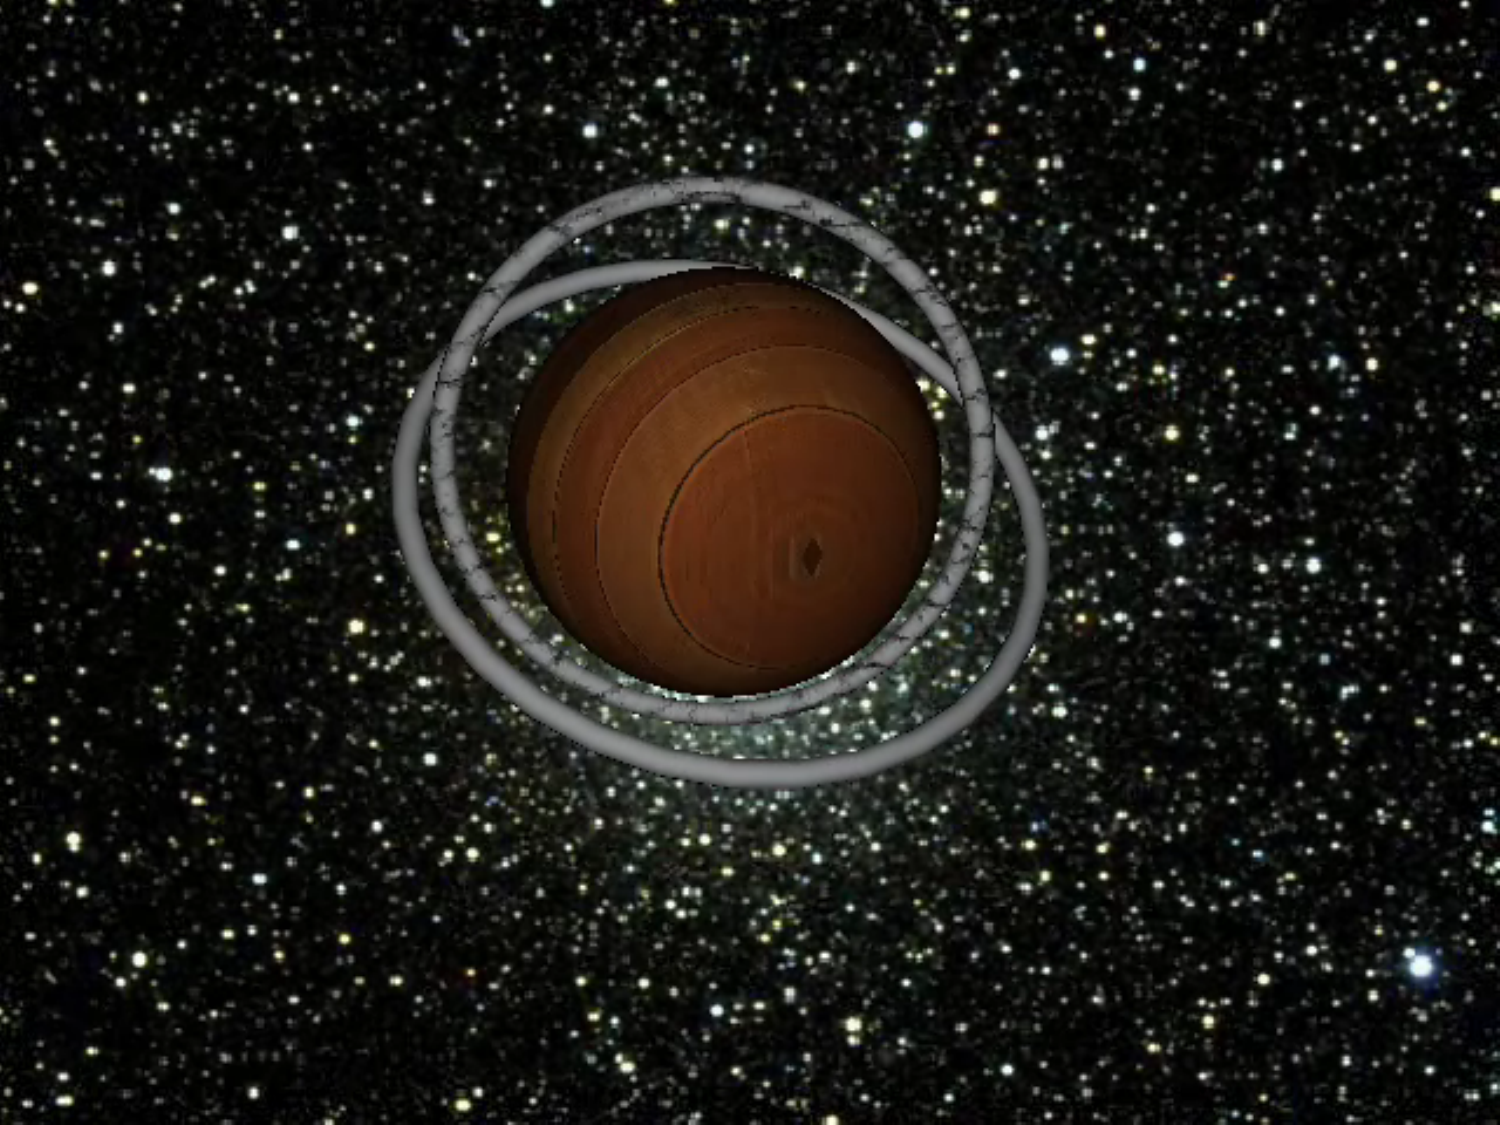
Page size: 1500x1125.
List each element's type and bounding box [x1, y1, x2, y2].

text_box [0, 0, 1500, 1125]
